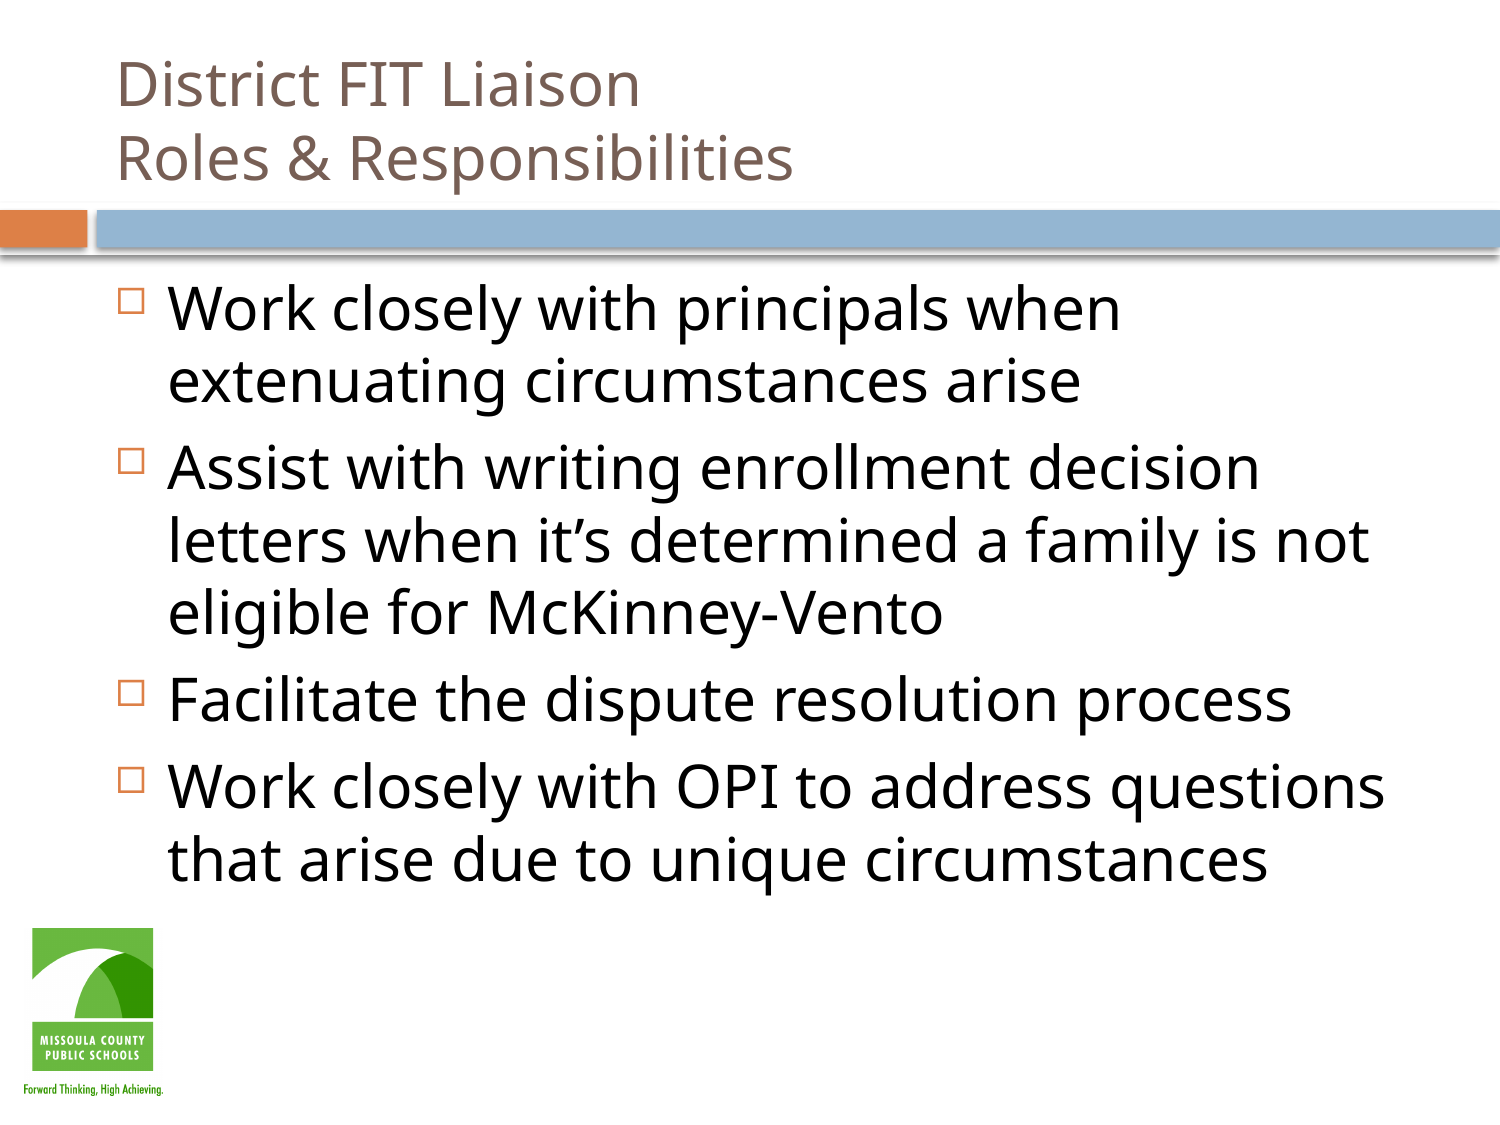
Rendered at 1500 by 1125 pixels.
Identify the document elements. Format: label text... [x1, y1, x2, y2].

picture [24, 927, 163, 1097]
title District FIT Liaison Roles & Responsibilities [100, 37, 1438, 200]
list Work closely with principals when extenuating circumstances arise Assist with writing enrollment decision letters when it’s determined a family is not eligible for McKinney-Vento Facilitate the dispute resolution process Work closely with OPI to address questions that arise due to unique circumstances [100, 262, 1438, 1000]
